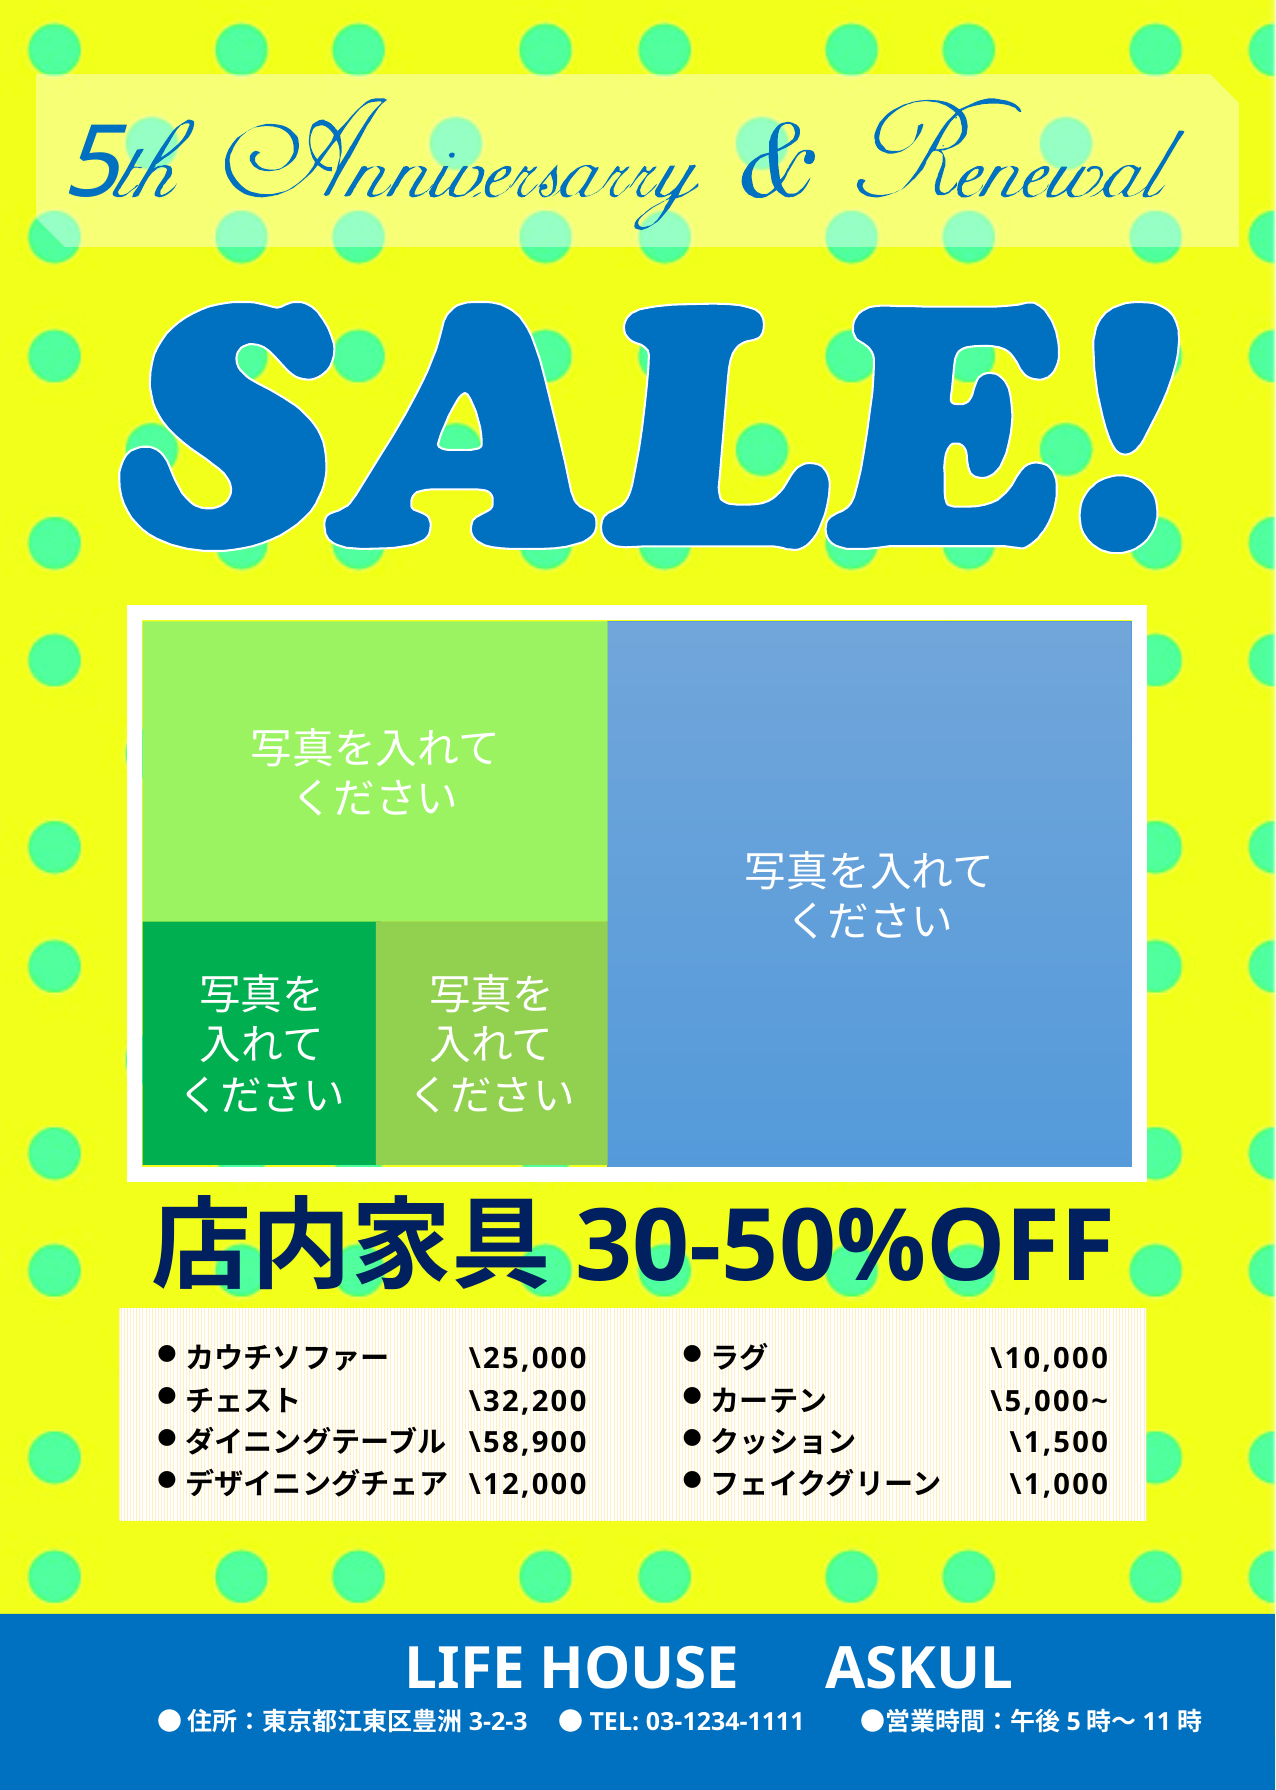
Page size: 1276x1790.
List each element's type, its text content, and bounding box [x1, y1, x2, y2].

text_box 写真を入れて ください [142, 621, 608, 922]
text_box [140, 1325, 616, 1511]
text_box [0, 1613, 1276, 1790]
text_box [664, 1325, 1140, 1511]
text_box 店内家具30-50%OFF [136, 1176, 1132, 1307]
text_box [45, 88, 1185, 231]
text_box 写真を 入れて ください [375, 921, 608, 1165]
text_box ●住所：東京都江東区豊洲3-2-3 ●TEL: 03-1234-1111 ●営業時間：午後5時～11時 [80, 1697, 1276, 1743]
text_box 写真を入れて ください [607, 621, 1132, 1167]
text_box [133, 612, 1141, 1176]
text_box 写真を 入れて ください [142, 922, 375, 1165]
text_box [0, 0, 1276, 1613]
text_box LIFE HOUSE ASKUL [389, 1622, 1029, 1697]
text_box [119, 302, 1180, 554]
text_box [118, 1307, 1147, 1522]
